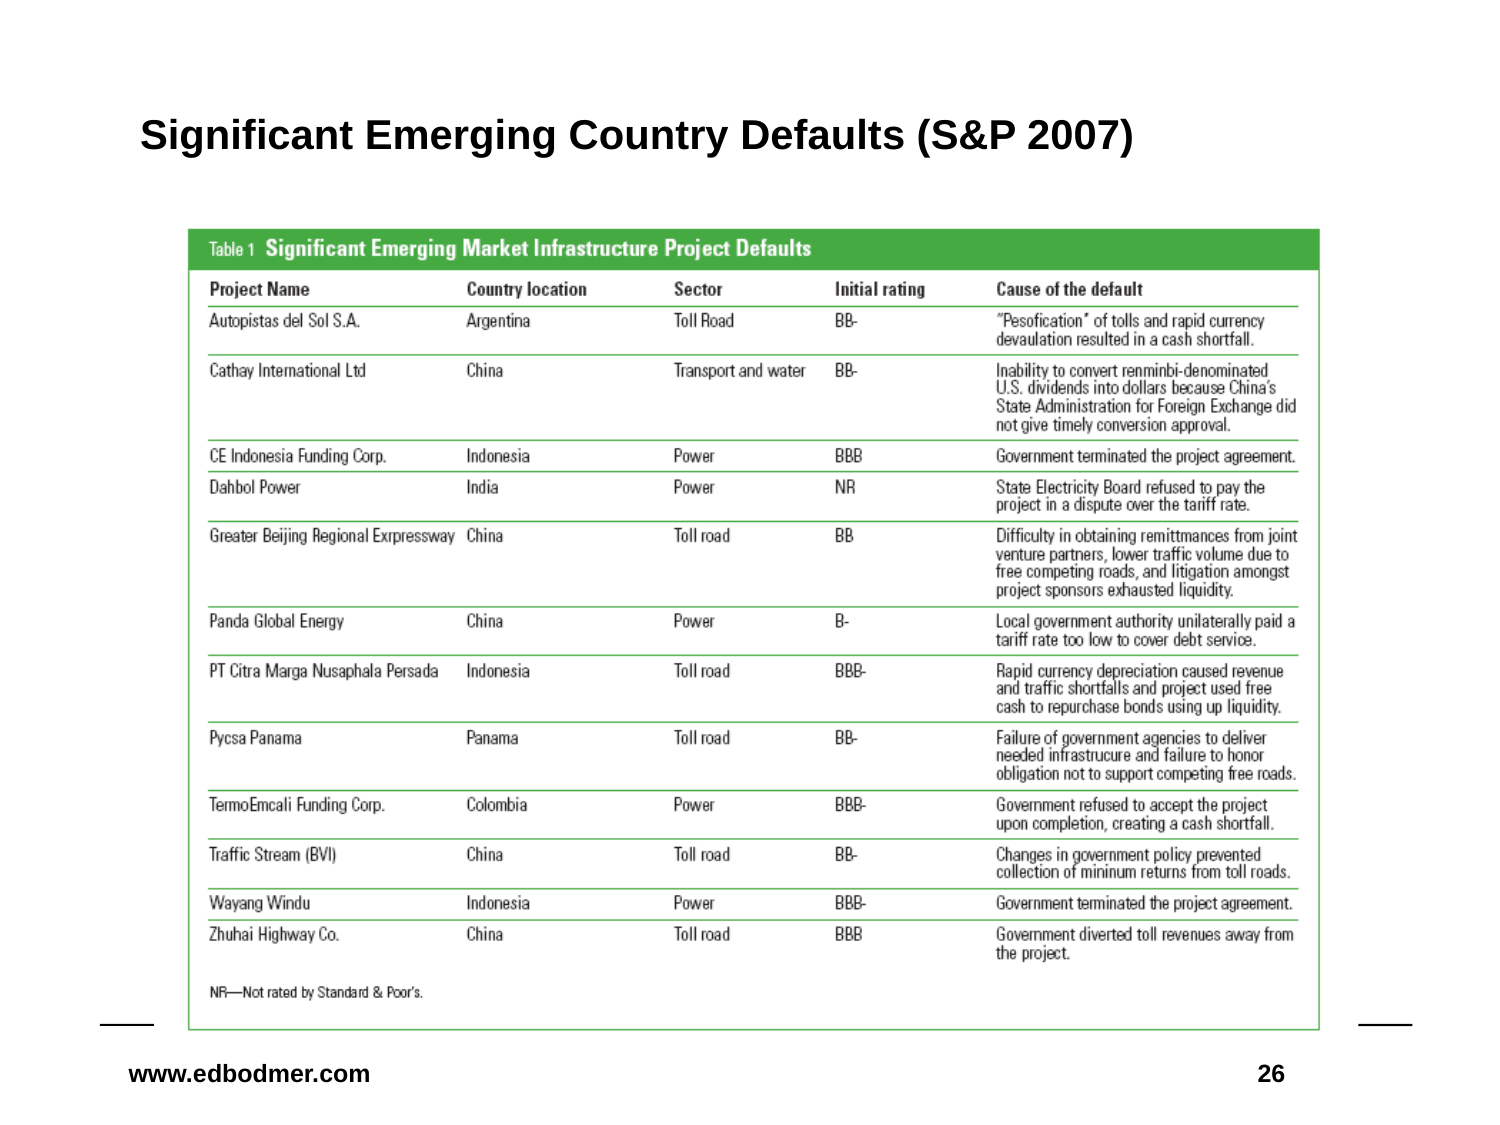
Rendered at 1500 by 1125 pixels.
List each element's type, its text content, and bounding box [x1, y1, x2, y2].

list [153, 212, 1359, 1051]
title Significant Emerging Country Defaults (S&P 2007) [125, 99, 1288, 225]
